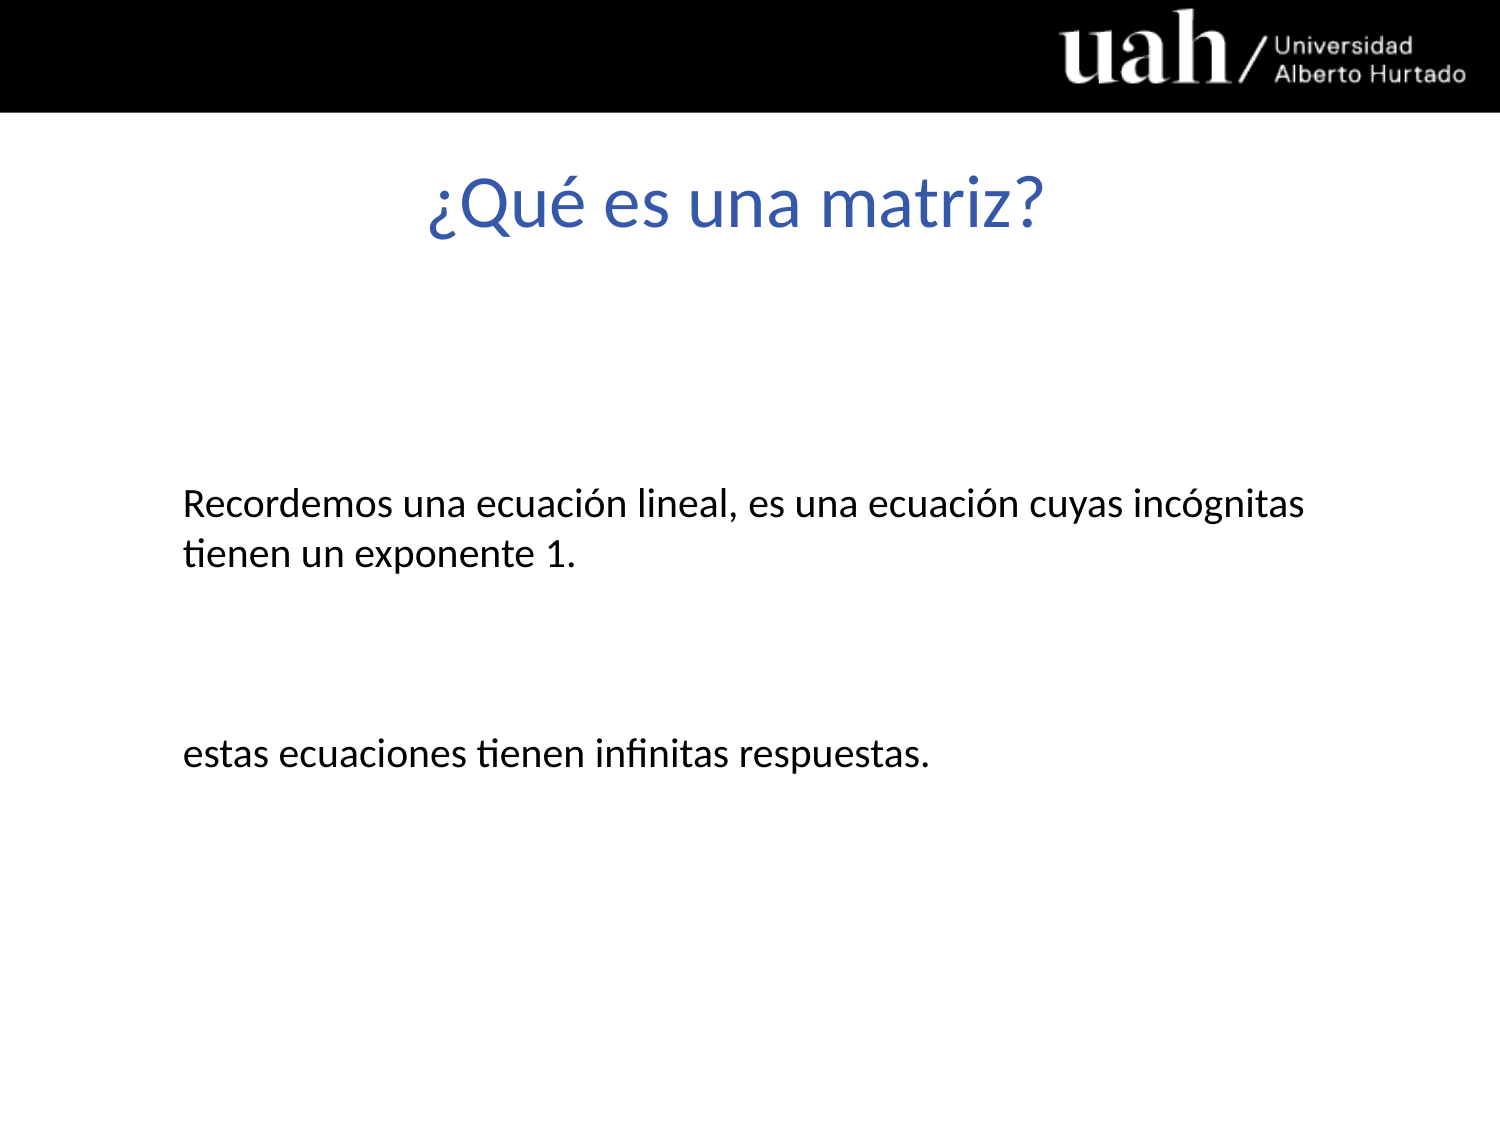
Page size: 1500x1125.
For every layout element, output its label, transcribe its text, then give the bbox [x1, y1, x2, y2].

text_box [0, 0, 1500, 114]
text_box ¿Qué es una matriz? [361, 145, 1112, 250]
picture [1057, 0, 1468, 94]
